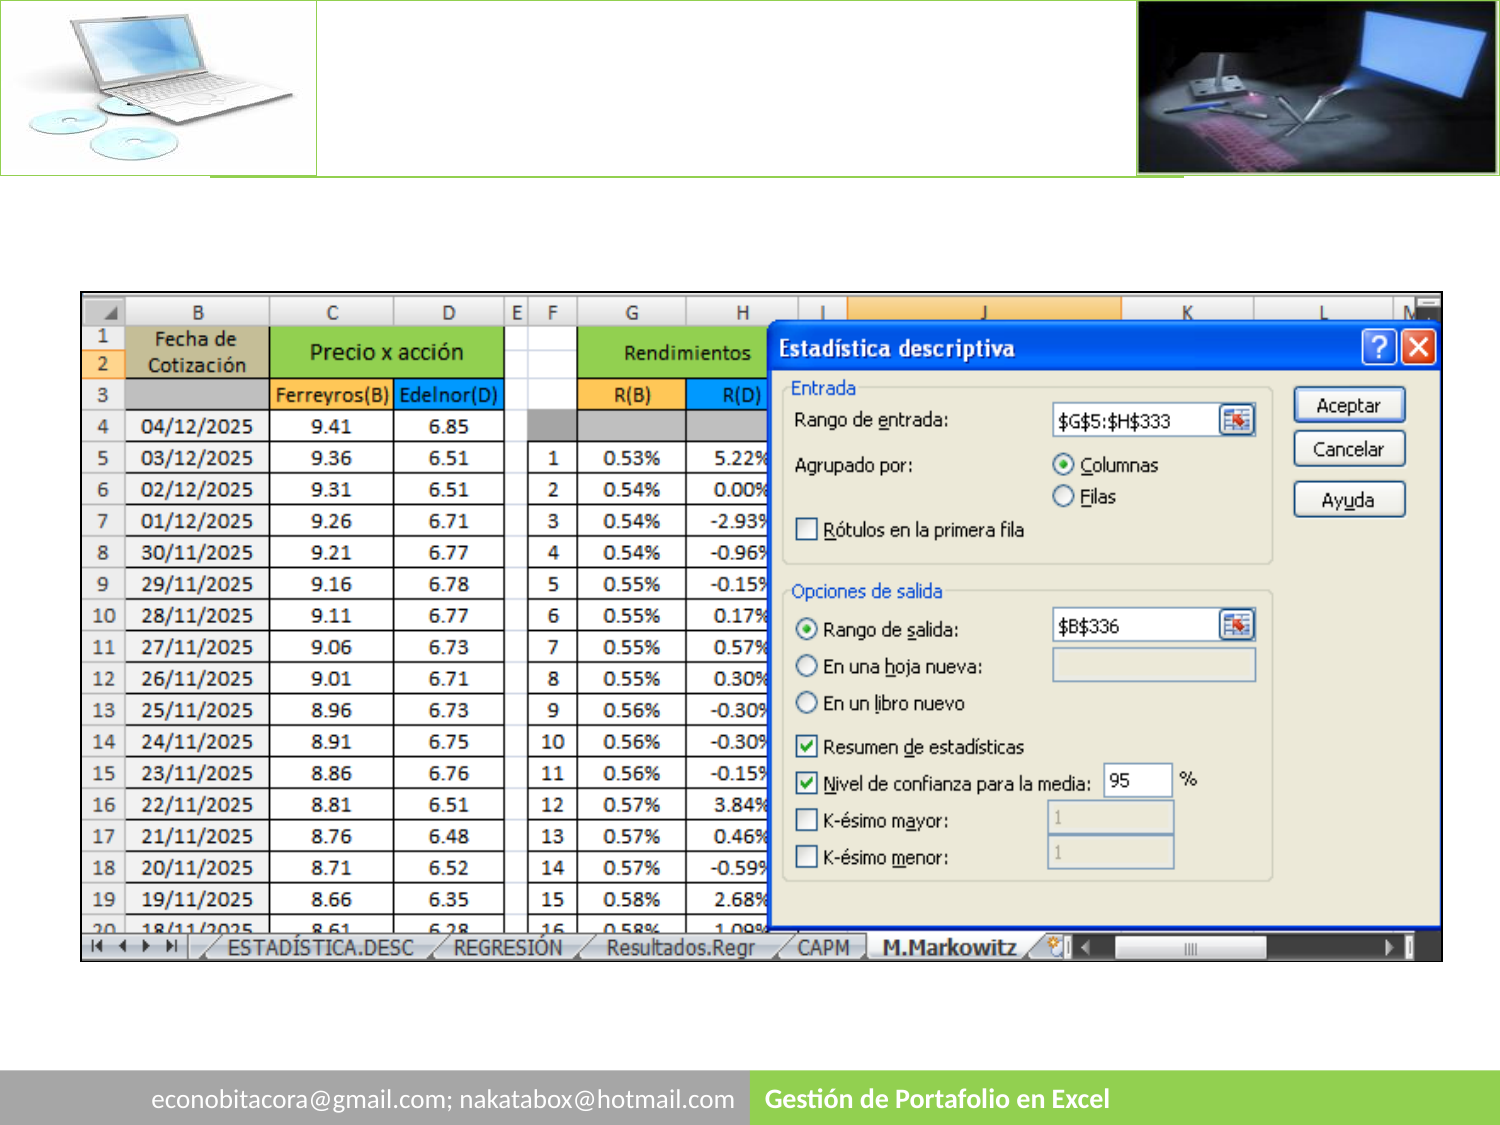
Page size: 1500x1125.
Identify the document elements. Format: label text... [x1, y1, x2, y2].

text_box [318, 0, 1134, 178]
picture [1136, 0, 1500, 177]
picture [81, 292, 1442, 962]
picture [0, 0, 317, 177]
text_box Gestión de Portafolio en Excel [749, 1070, 1500, 1125]
text_box econobitacora@gmail.com; nakatabox@hotmail.com [0, 1070, 749, 1125]
